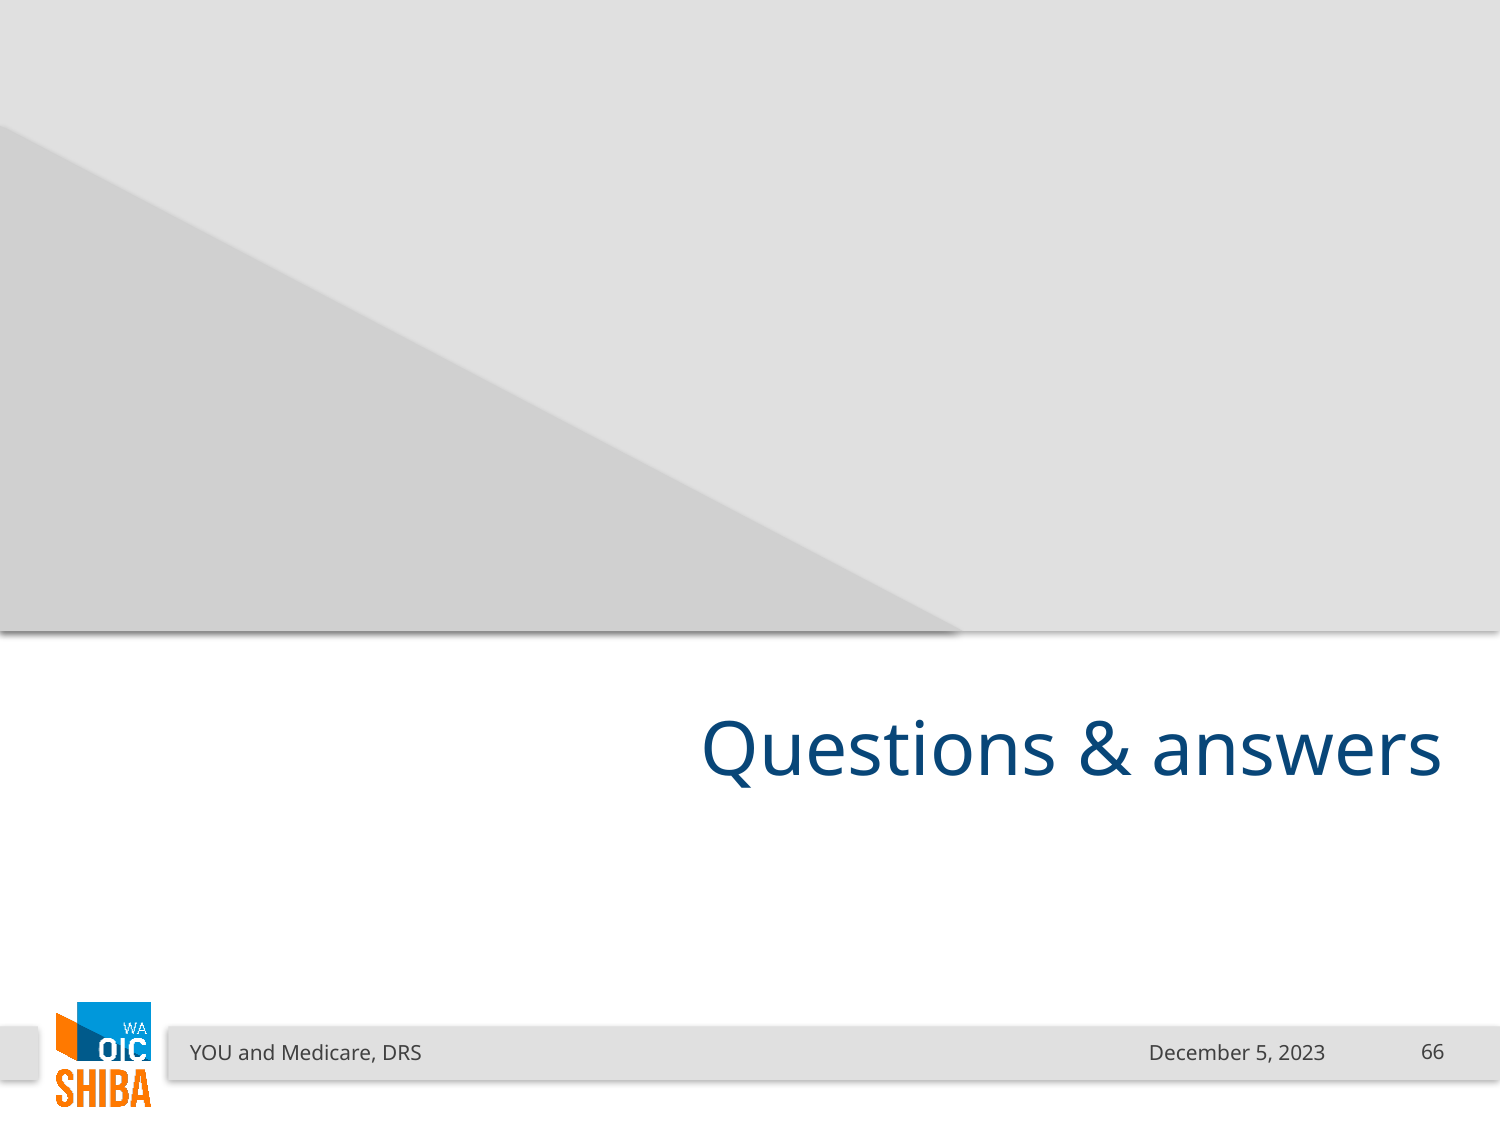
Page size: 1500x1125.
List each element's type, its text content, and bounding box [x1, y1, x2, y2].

title Questions & answers [55, 700, 1445, 808]
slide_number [975, 1035, 1326, 1069]
picture [56, 1002, 151, 1107]
footer YOU and Medicare, DRS [190, 1035, 785, 1069]
slide_number 66 [1339, 1035, 1445, 1069]
